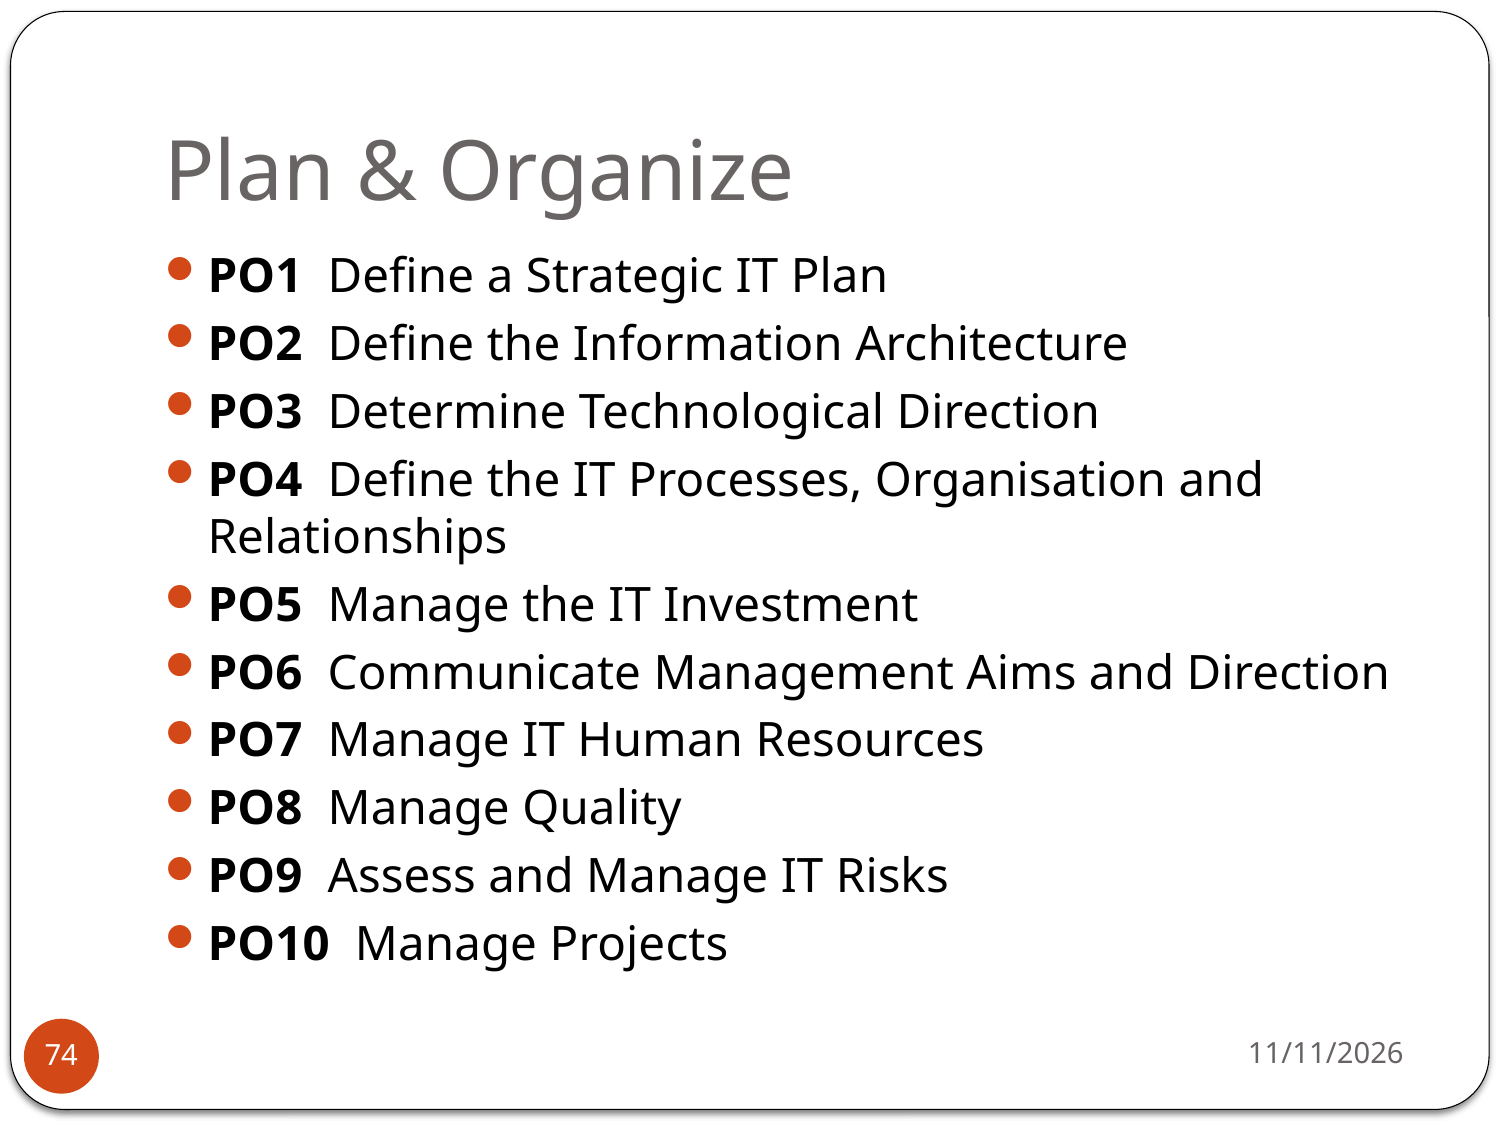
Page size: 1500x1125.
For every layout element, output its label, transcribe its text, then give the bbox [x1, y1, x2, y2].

list PO1 Define a Strategic IT Plan PO2 Define the Information Architecture PO3 Determine Technological Direction PO4 Define the IT Processes, Organisation and Relationships PO5 Manage the IT Investment PO6 Communicate Management Aims and Direction PO7 Manage IT Human Resources PO8 Manage Quality PO9 Assess and Manage IT Risks PO10 Manage Projects [150, 237, 1425, 988]
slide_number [1012, 1015, 1419, 1094]
title Plan & Organize [150, 45, 1425, 233]
slide_number 74 [23, 1018, 99, 1094]
